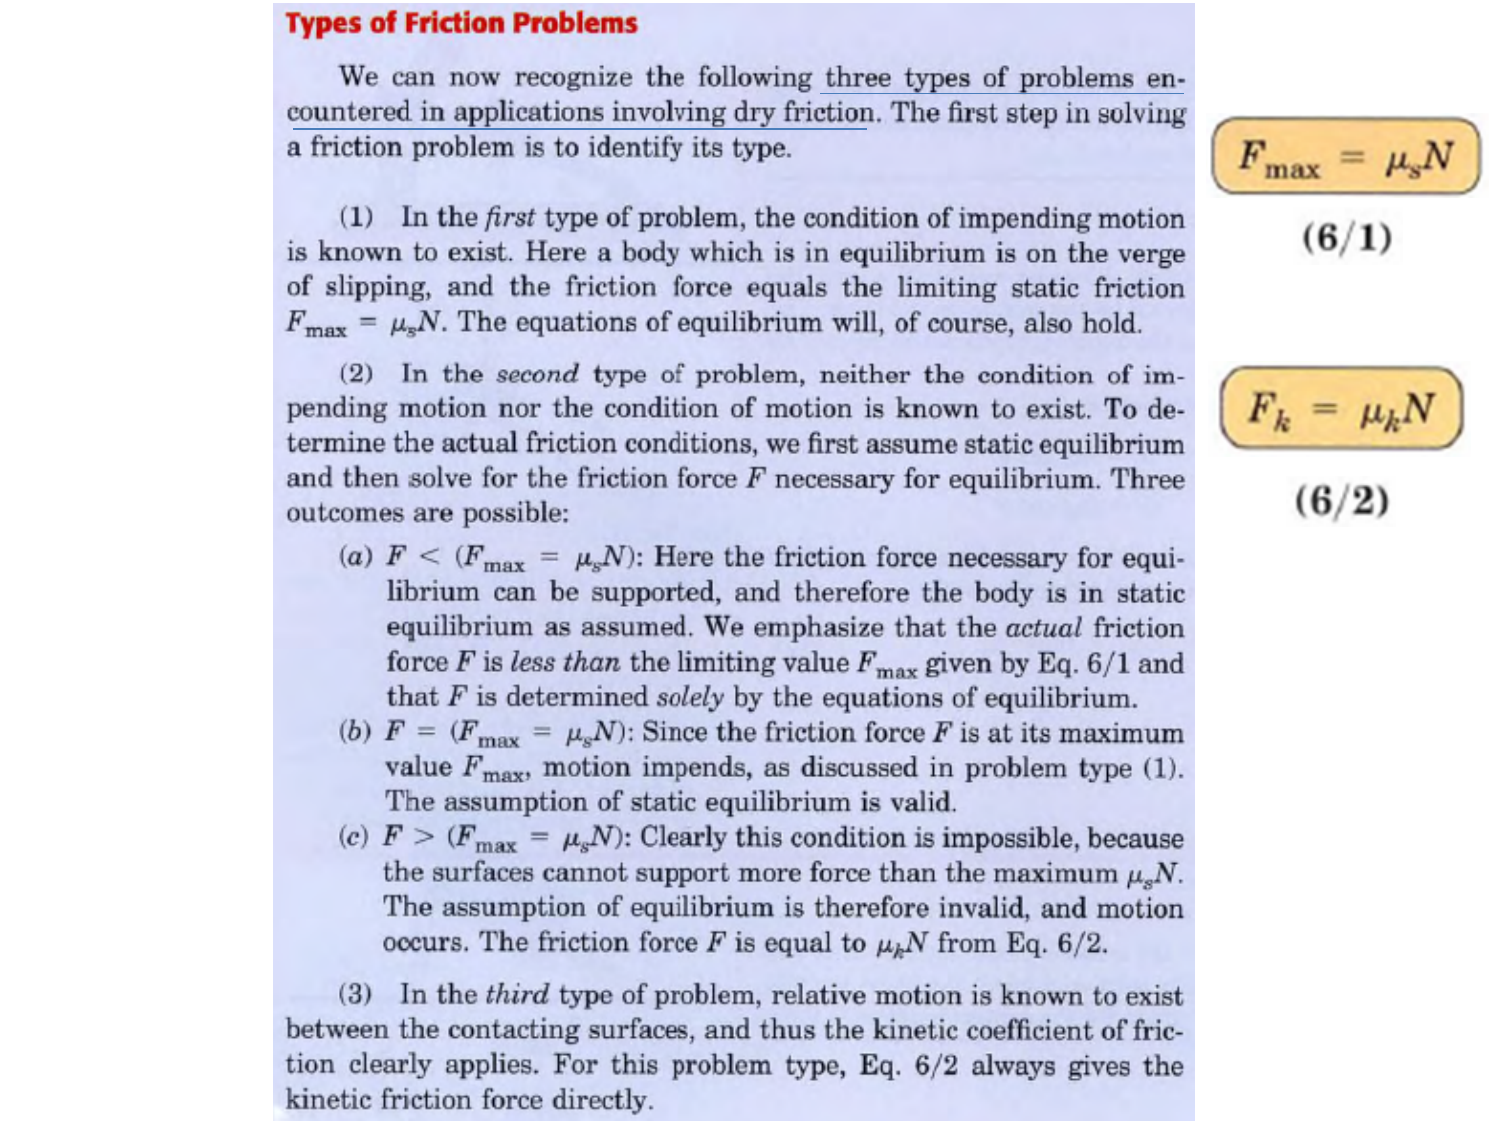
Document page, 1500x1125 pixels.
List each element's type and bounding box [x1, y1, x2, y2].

picture [273, 3, 1195, 1122]
picture [1285, 476, 1396, 527]
picture [1206, 113, 1489, 199]
picture [1293, 207, 1404, 265]
picture [1208, 361, 1472, 458]
